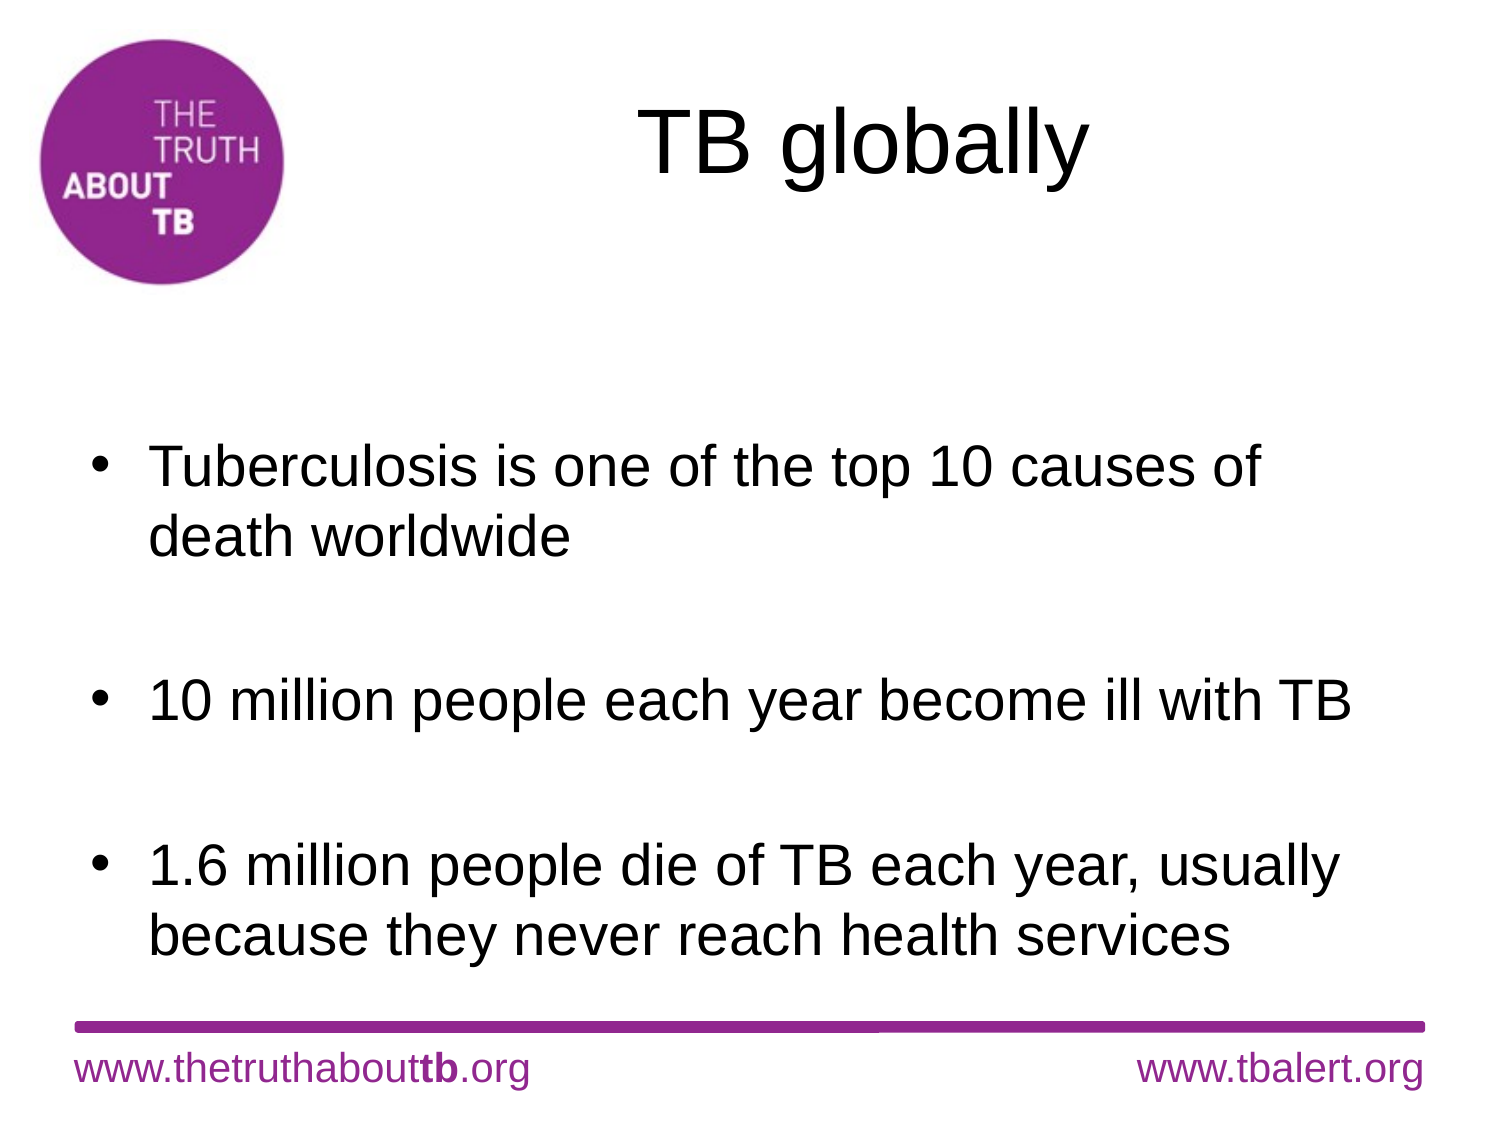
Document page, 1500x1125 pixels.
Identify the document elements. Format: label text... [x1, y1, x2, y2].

title TB globally [301, 42, 1427, 231]
list Tuberculosis is one of the top 10 causes of death worldwide 10 million people each year become ill with TB 1.6 million people die of TB each year, usually because they never reach health services [75, 338, 1425, 988]
picture [29, 29, 295, 295]
